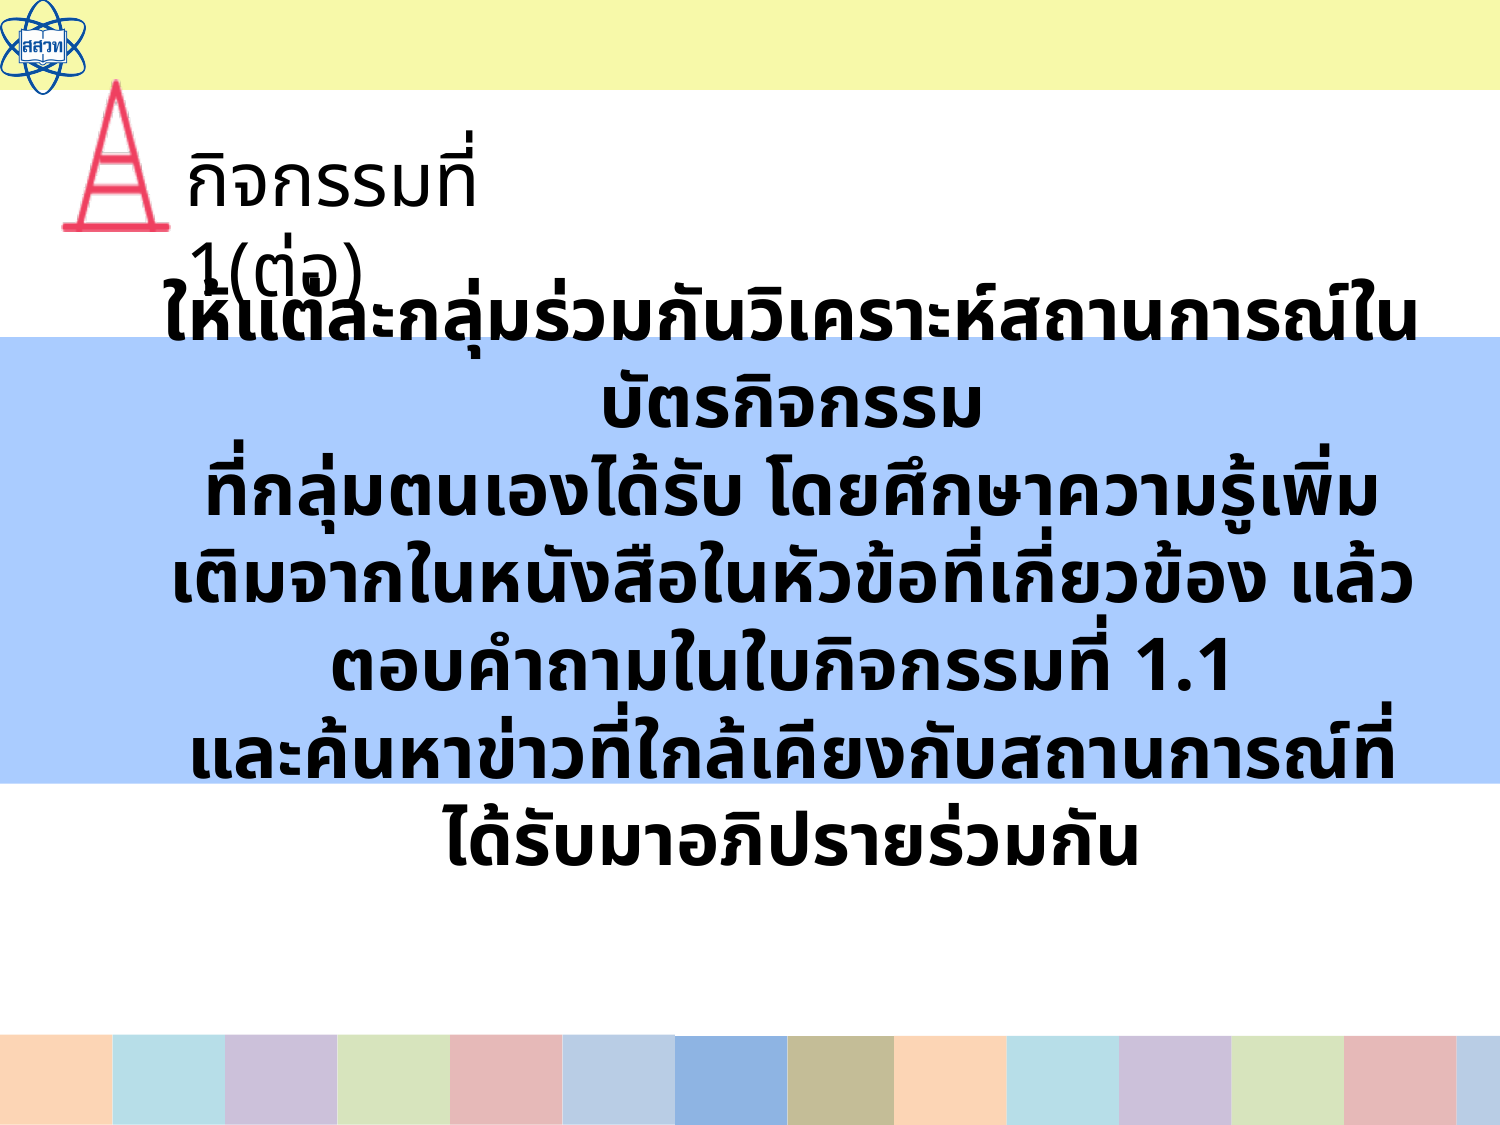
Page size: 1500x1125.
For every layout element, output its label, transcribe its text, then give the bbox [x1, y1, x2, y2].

text_box กิจกรรมที่ 1(ต่อ) [170, 124, 619, 319]
picture [0, 0, 172, 232]
title ให้แต่ละกลุ่มร่วมกันวิเคราะห์สถานการณ์ในบัตรกิจกรรม ที่กลุ่มตนเองได้รับ โดยศึกษาความรู้เพิ่มเติมจากในหนังสือในหัวข้อที่เกี่ยวข้อง แล้วตอบคำถามในใบกิจกรรมที่ 1.1 และค้นหาข่าวที่ใกล้เคียงกับสถานการณ์ที่ได้รับมาอภิปรายร่วมกัน [71, 337, 1440, 811]
text_box [0, 335, 1500, 786]
